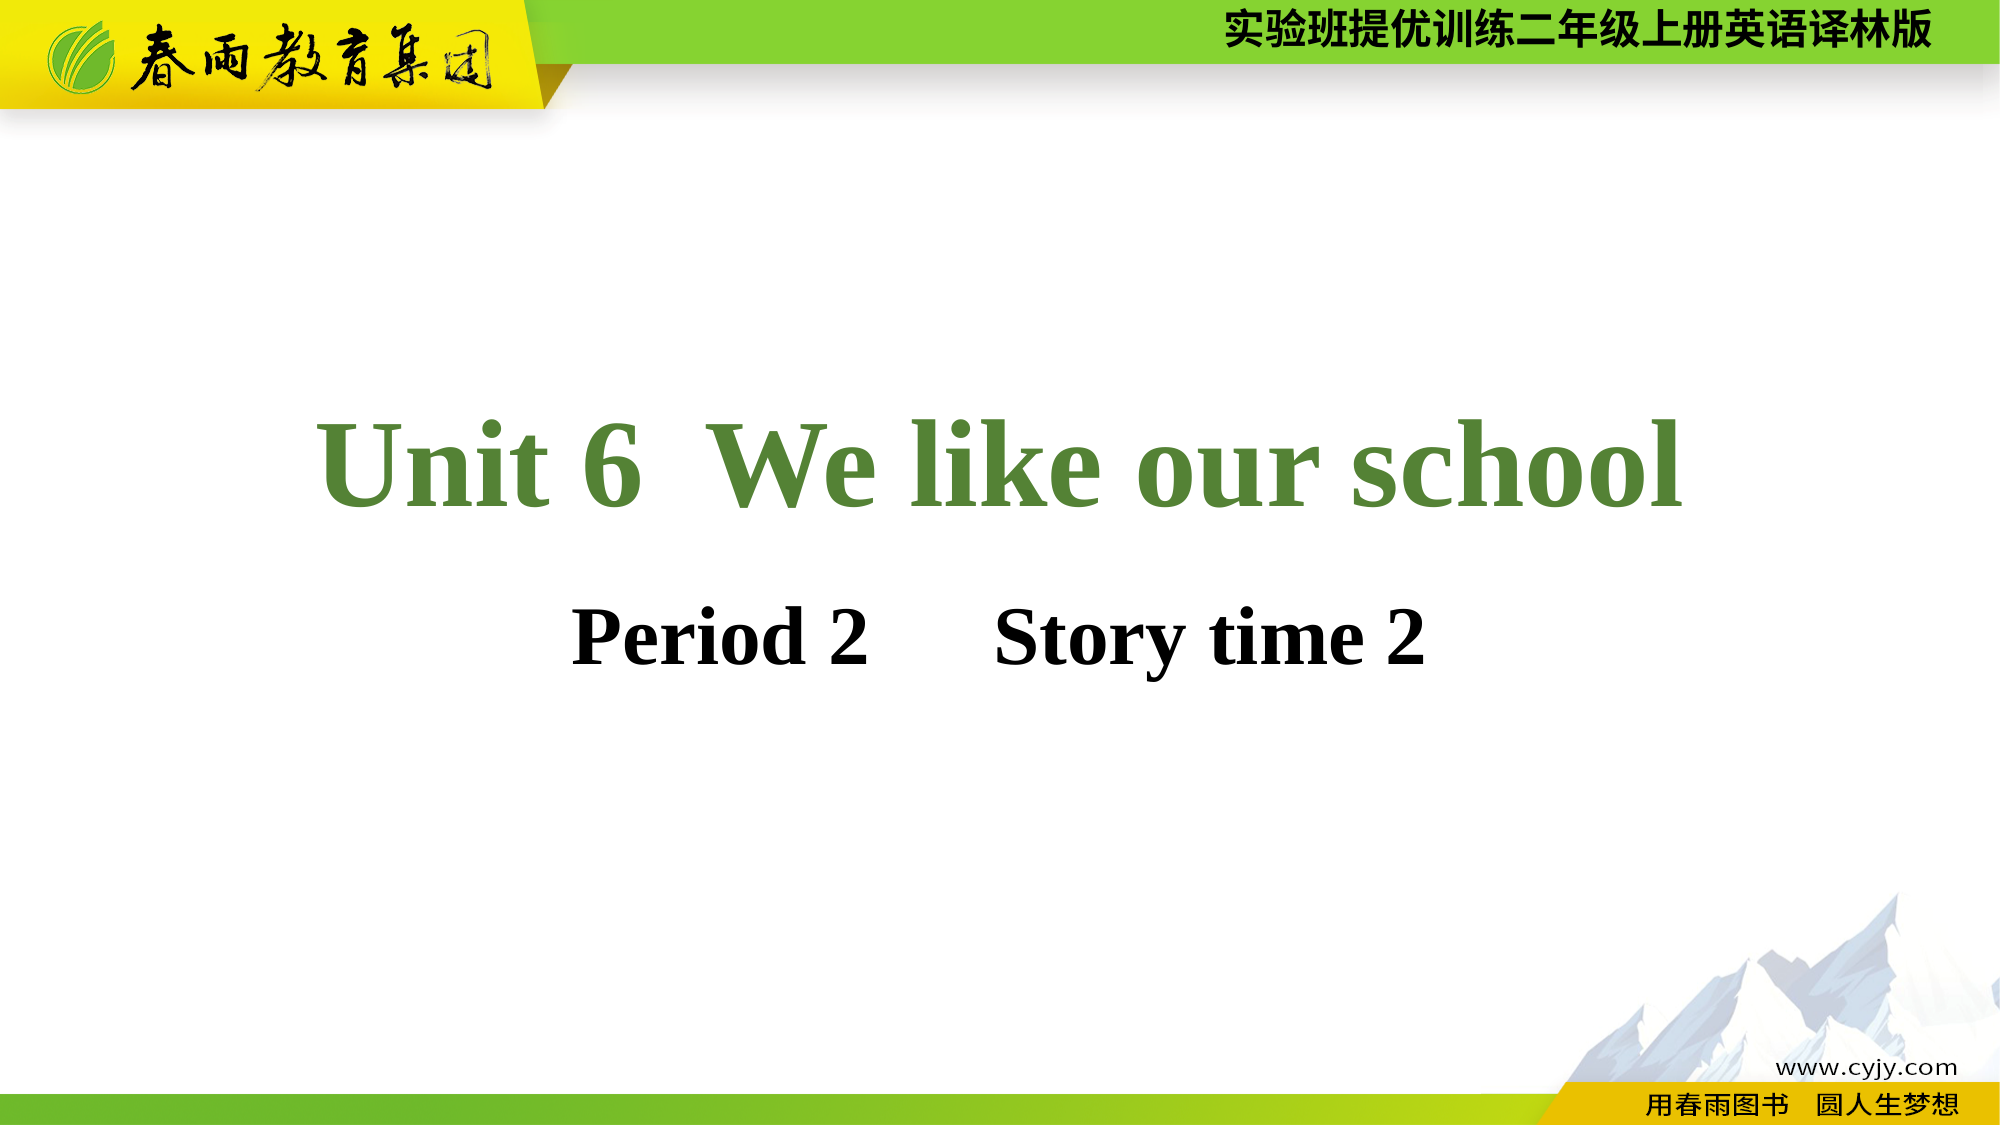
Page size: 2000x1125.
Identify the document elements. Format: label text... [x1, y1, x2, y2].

picture [0, 689, 2000, 1125]
picture [0, 0, 2000, 298]
text_box Unit 6 We like our school Period 2 Story time 2 [0, 298, 2000, 689]
